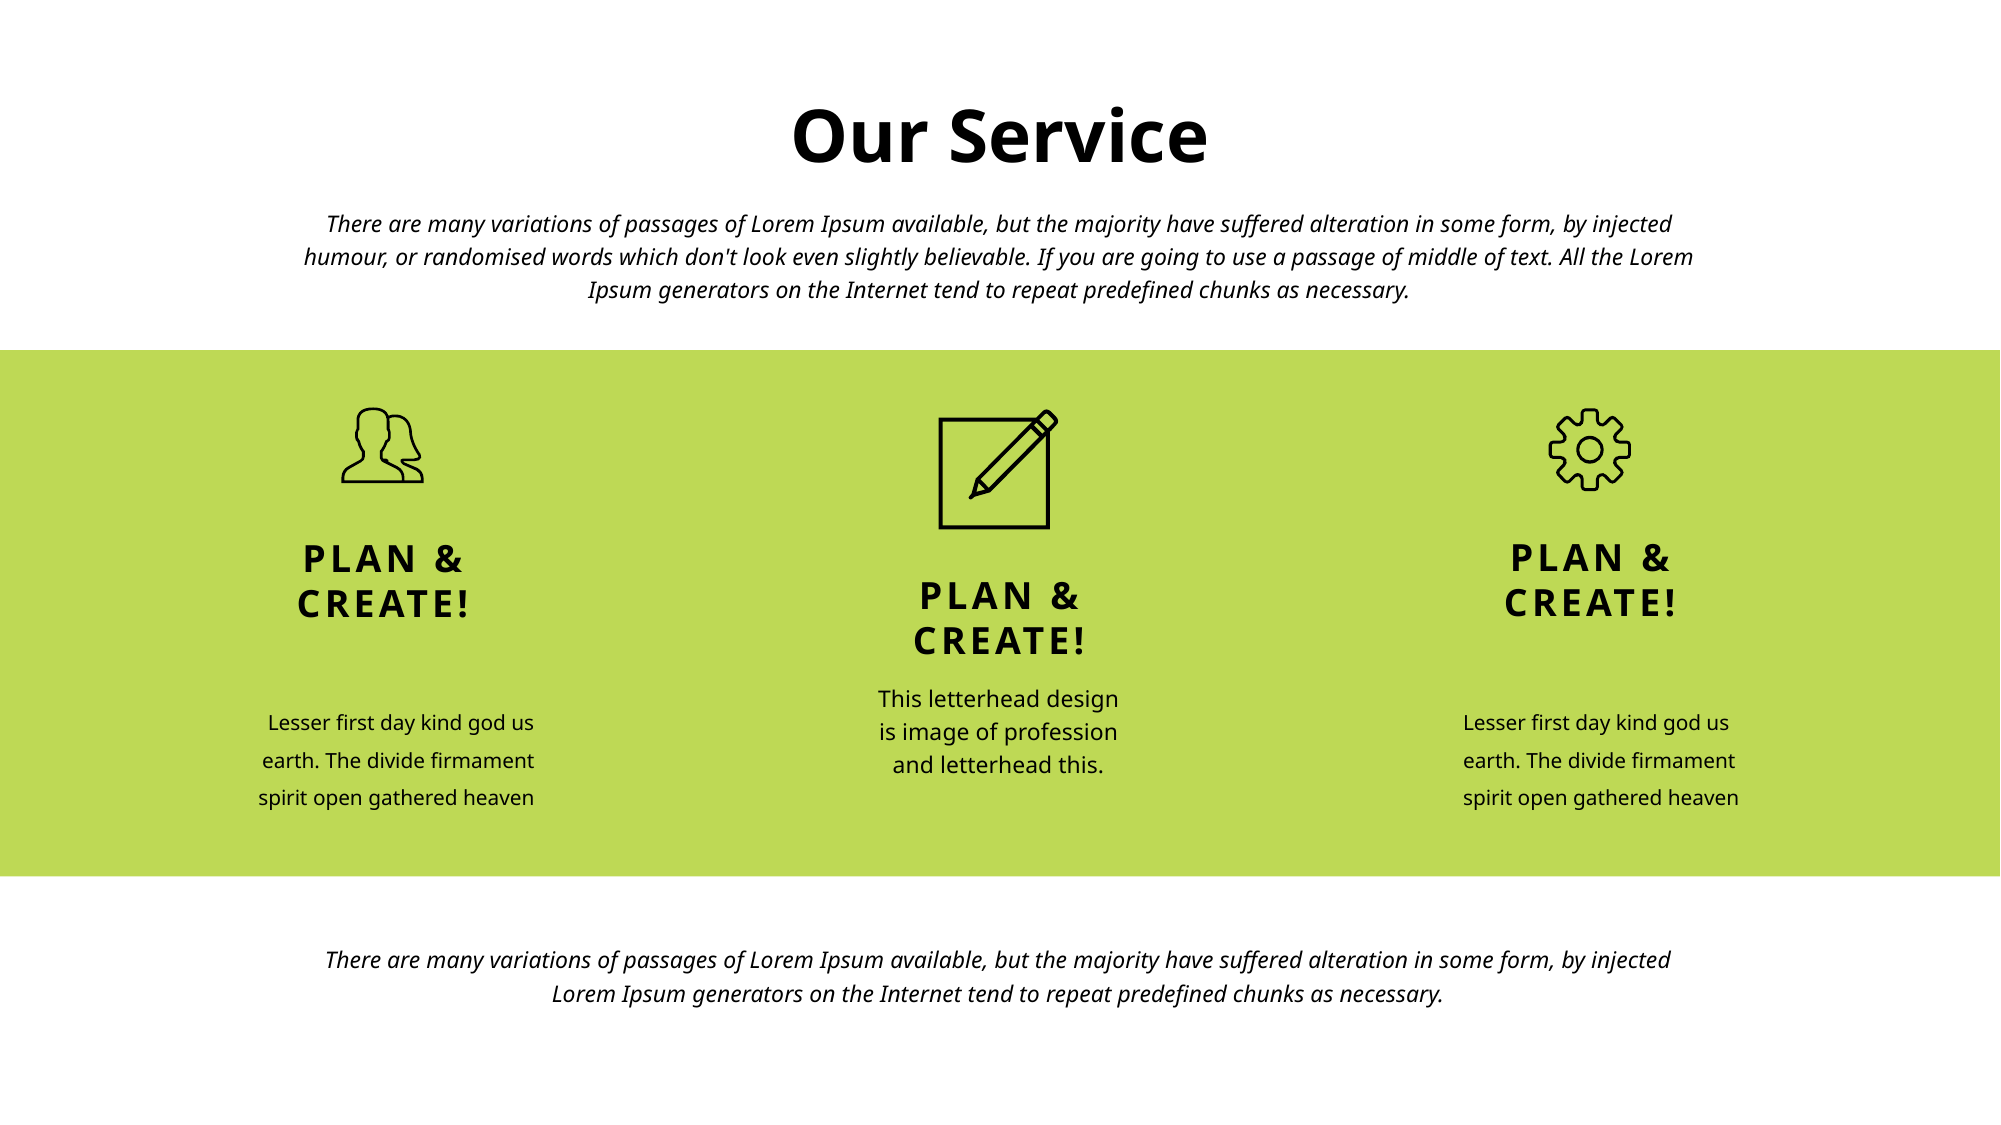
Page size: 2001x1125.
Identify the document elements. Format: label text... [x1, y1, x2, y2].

text_box There are many variations of passages of Lorem Ipsum available, but the majority have suffered alteration in some form, by injected Lorem Ipsum generators on the Internet tend to repeat predefined chunks as necessary. [275, 938, 1723, 1009]
text_box [0, 349, 2000, 877]
text_box There are many variations of passages of Lorem Ipsum available, but the majority have suffered alteration in some form, by injected humour, or randomised words which don't look even slightly believable. If you are going to use a passage of middle of text. All the Lorem Ipsum generators on the Internet tend to repeat predefined chunks as necessary. [276, 185, 1724, 322]
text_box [216, 407, 1782, 819]
text_box Our Service [734, 81, 1266, 185]
